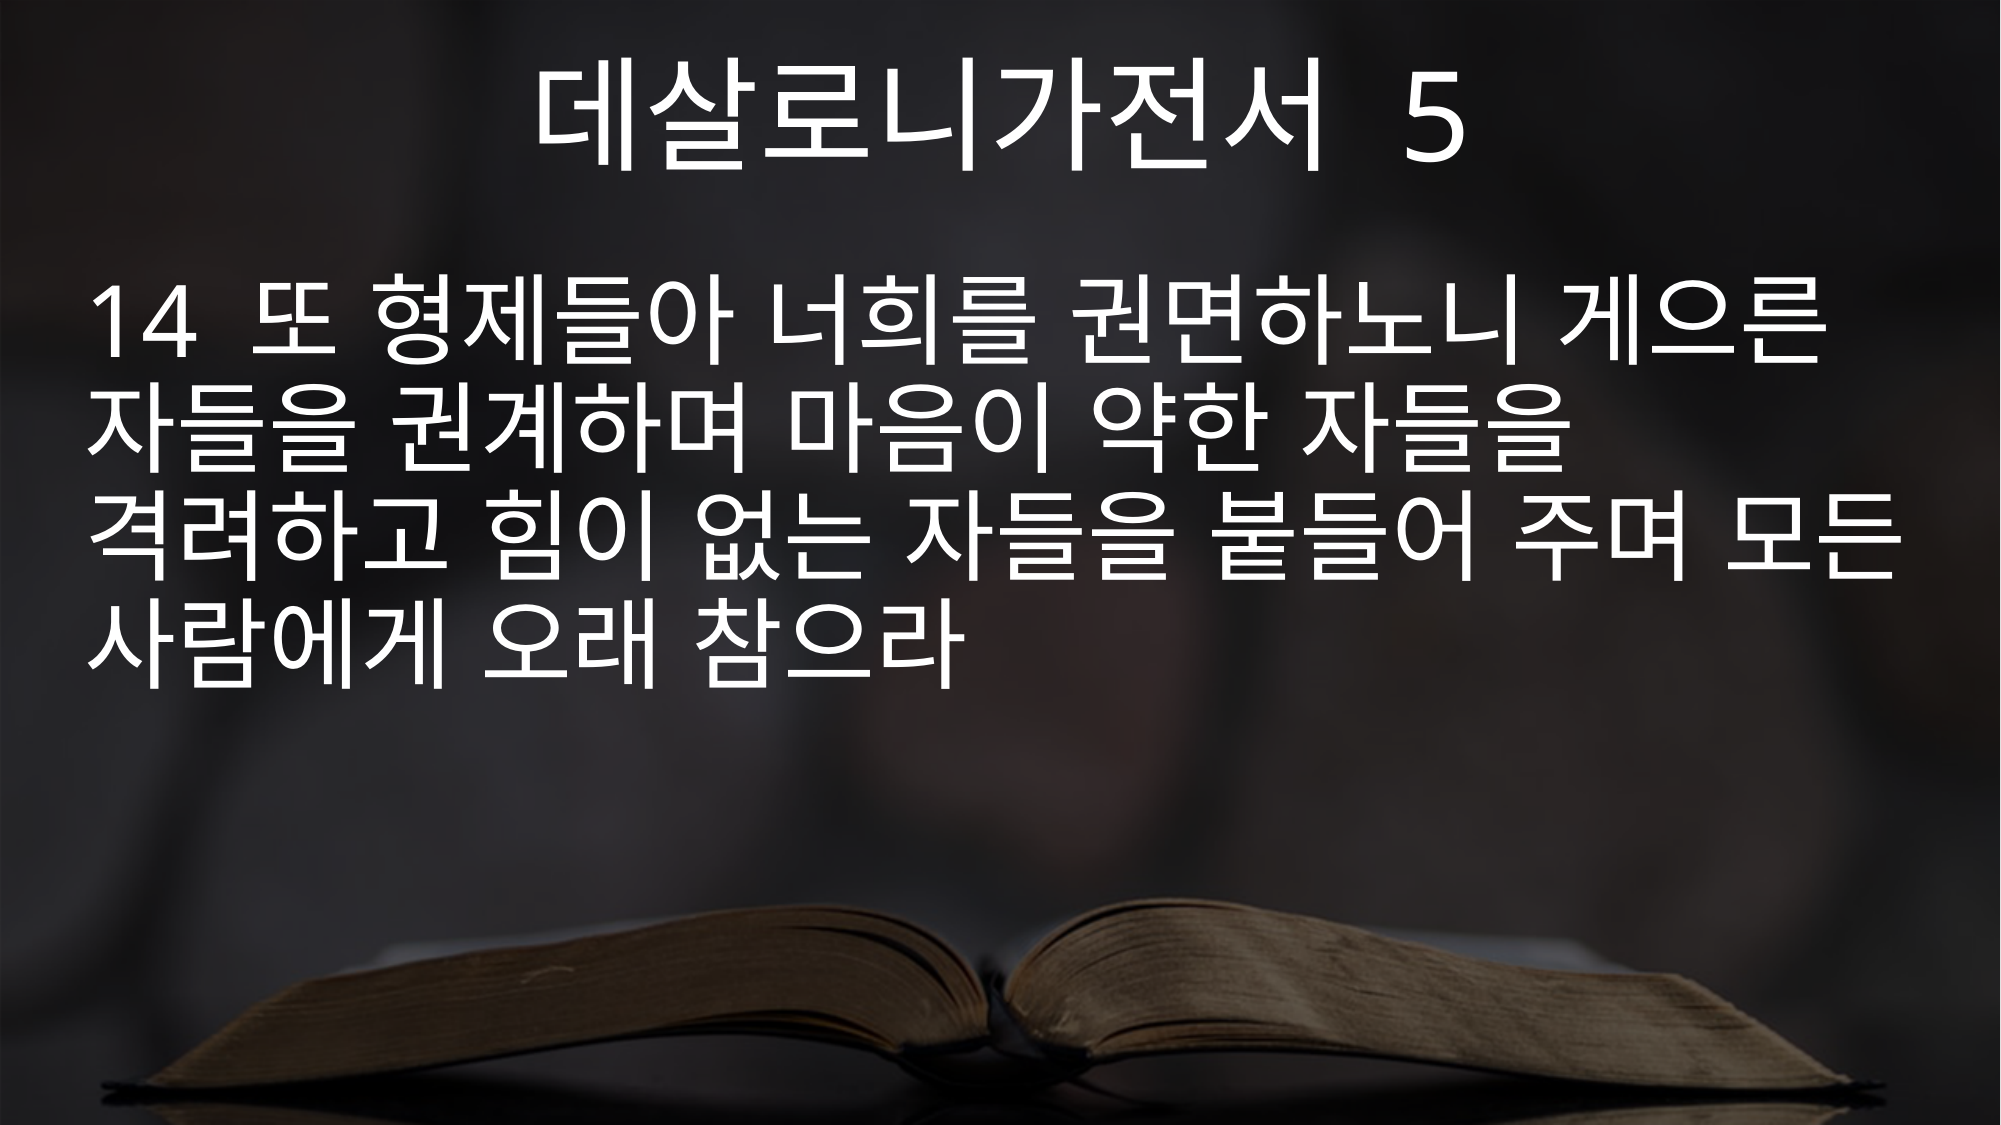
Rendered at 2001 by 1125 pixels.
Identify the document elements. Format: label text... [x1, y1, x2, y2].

list 14 또 형제들아 너희를 권면하노니 게으른 자들을 권계하며 마음이 약한 자들을 격려하고 힘이 없는 자들을 붙들어 주며 모든 사람에게 오래 참으라 [69, 263, 1953, 423]
footer 데살로니가전서 5 [0, 32, 2000, 192]
picture [0, 0, 2001, 1125]
